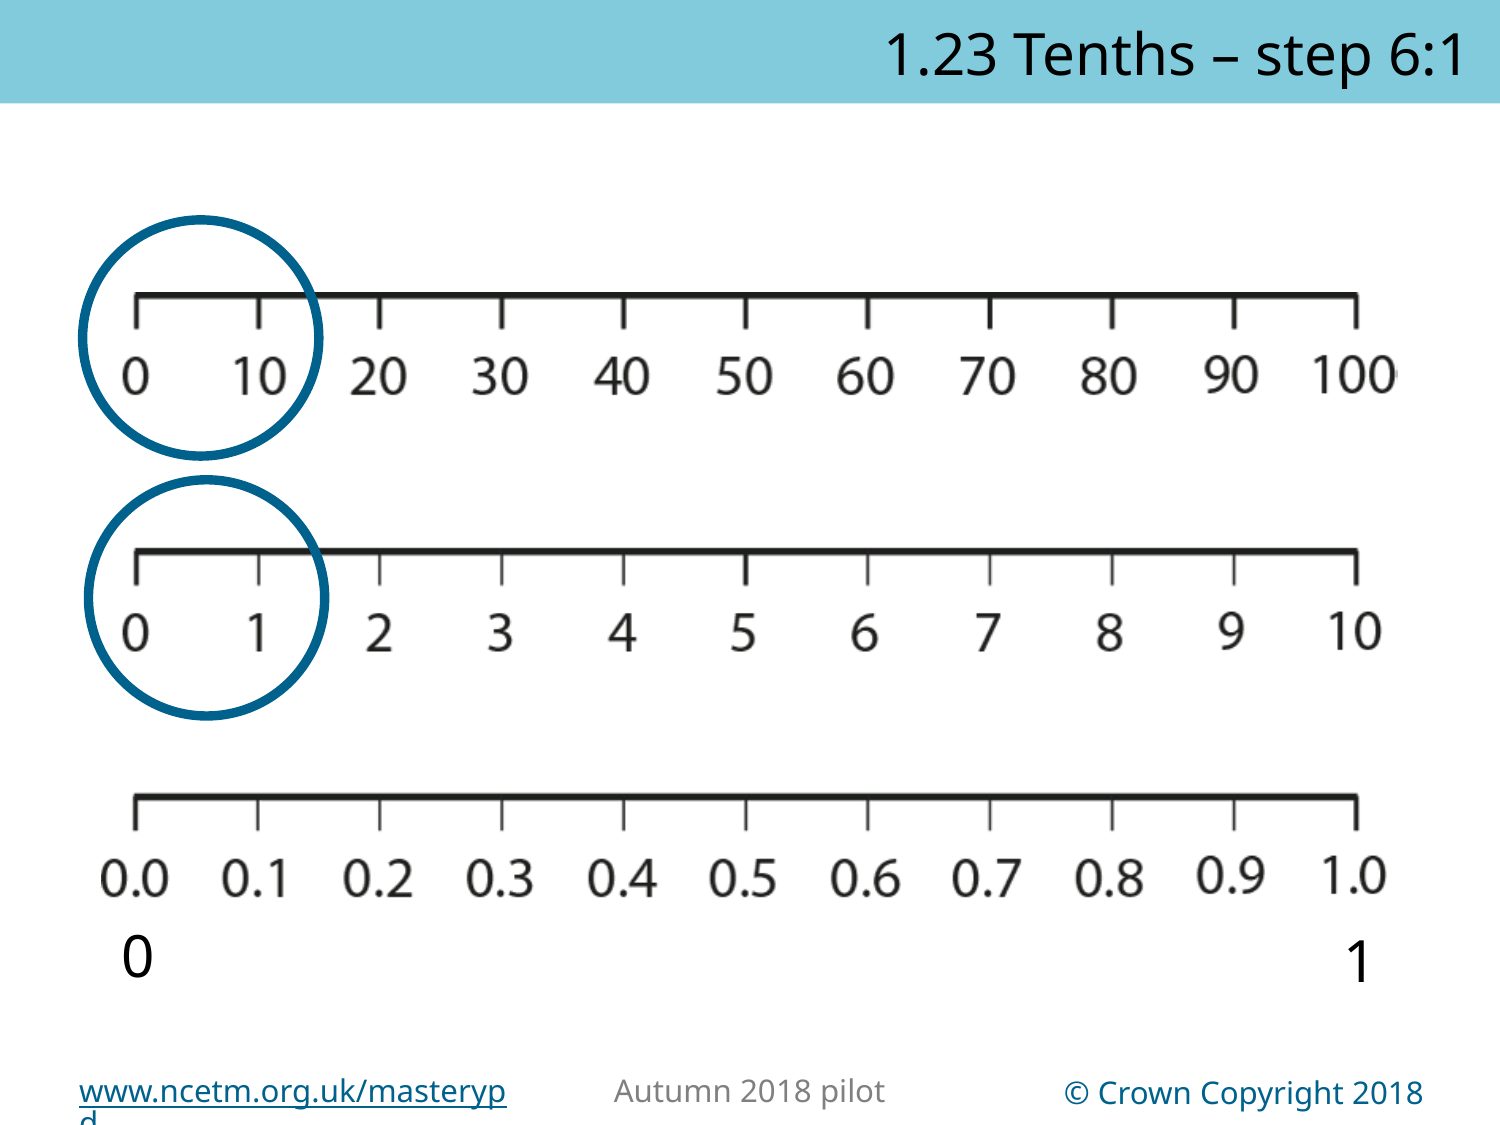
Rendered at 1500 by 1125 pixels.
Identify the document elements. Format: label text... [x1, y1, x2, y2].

text_box [113, 479, 300, 525]
text_box [114, 419, 287, 457]
picture [101, 291, 313, 411]
picture [111, 526, 319, 711]
text_box [88, 535, 106, 660]
picture [301, 280, 1398, 412]
text_box [82, 219, 307, 393]
picture [88, 774, 1398, 1036]
picture [111, 526, 1398, 752]
list 1.23 Tenths – step 6:1 [0, 0, 1500, 104]
